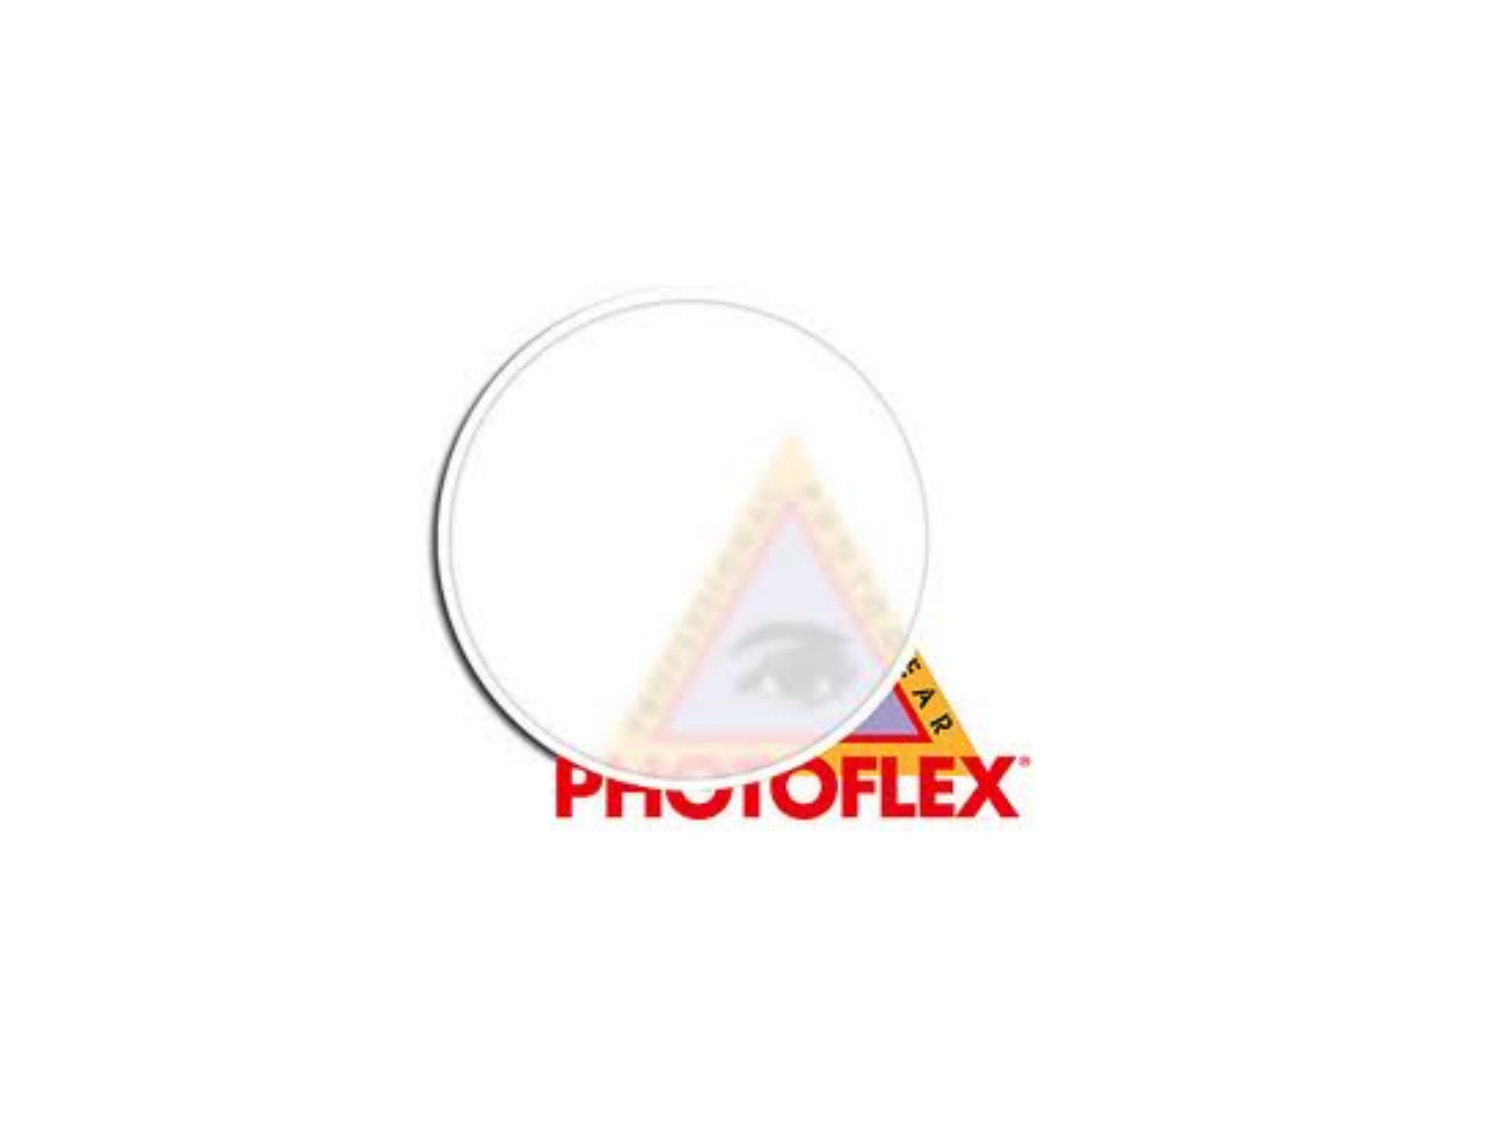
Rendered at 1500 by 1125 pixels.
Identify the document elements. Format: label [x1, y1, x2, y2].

picture [420, 262, 1037, 878]
